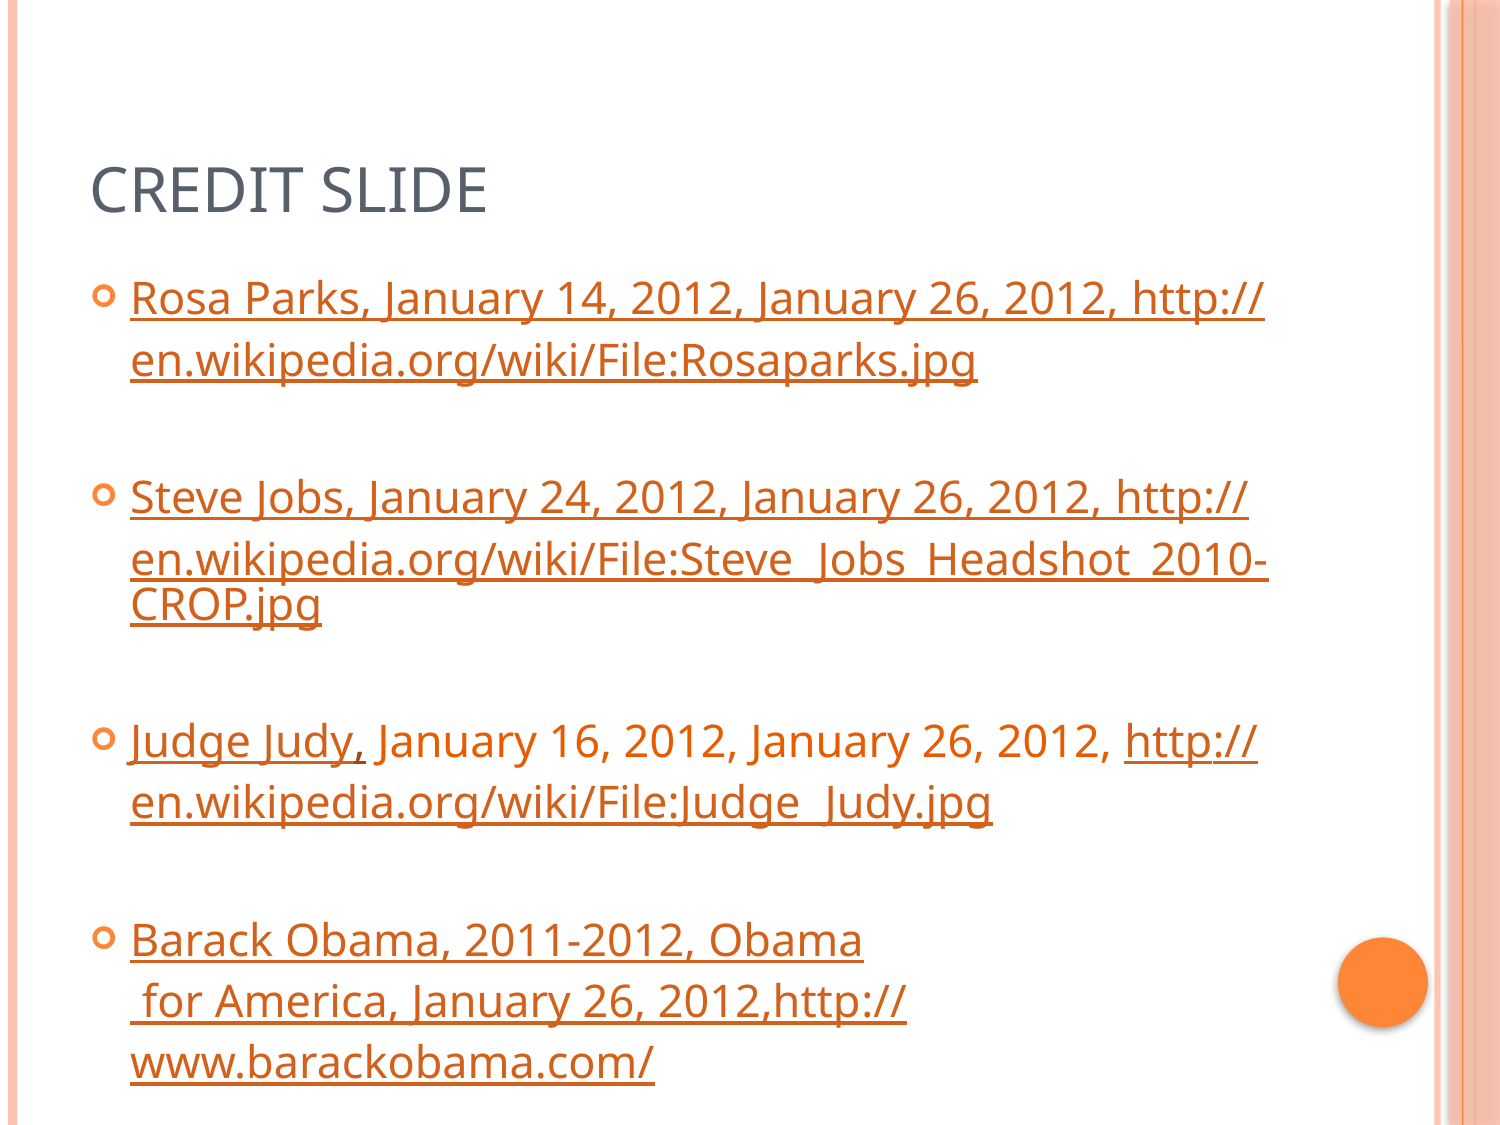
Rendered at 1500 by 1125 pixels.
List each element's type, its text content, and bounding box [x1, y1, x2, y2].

title Credit Slide [75, 45, 1300, 233]
list Rosa Parks, January 14, 2012, January 26, 2012, http://en.wikipedia.org/wiki/File:Rosaparks.jpg Steve Jobs, January 24, 2012, January 26, 2012, http://en.wikipedia.org/wiki/File:Steve_Jobs_Headshot_2010-CROP.jpg Judge Judy, January 16, 2012, January 26, 2012, http://en.wikipedia.org/wiki/File:Judge_Judy.jpg Barack Obama, 2011-2012, Obama for America, January 26, 2012,http://www.barackobama.com/ [75, 262, 1300, 1062]
